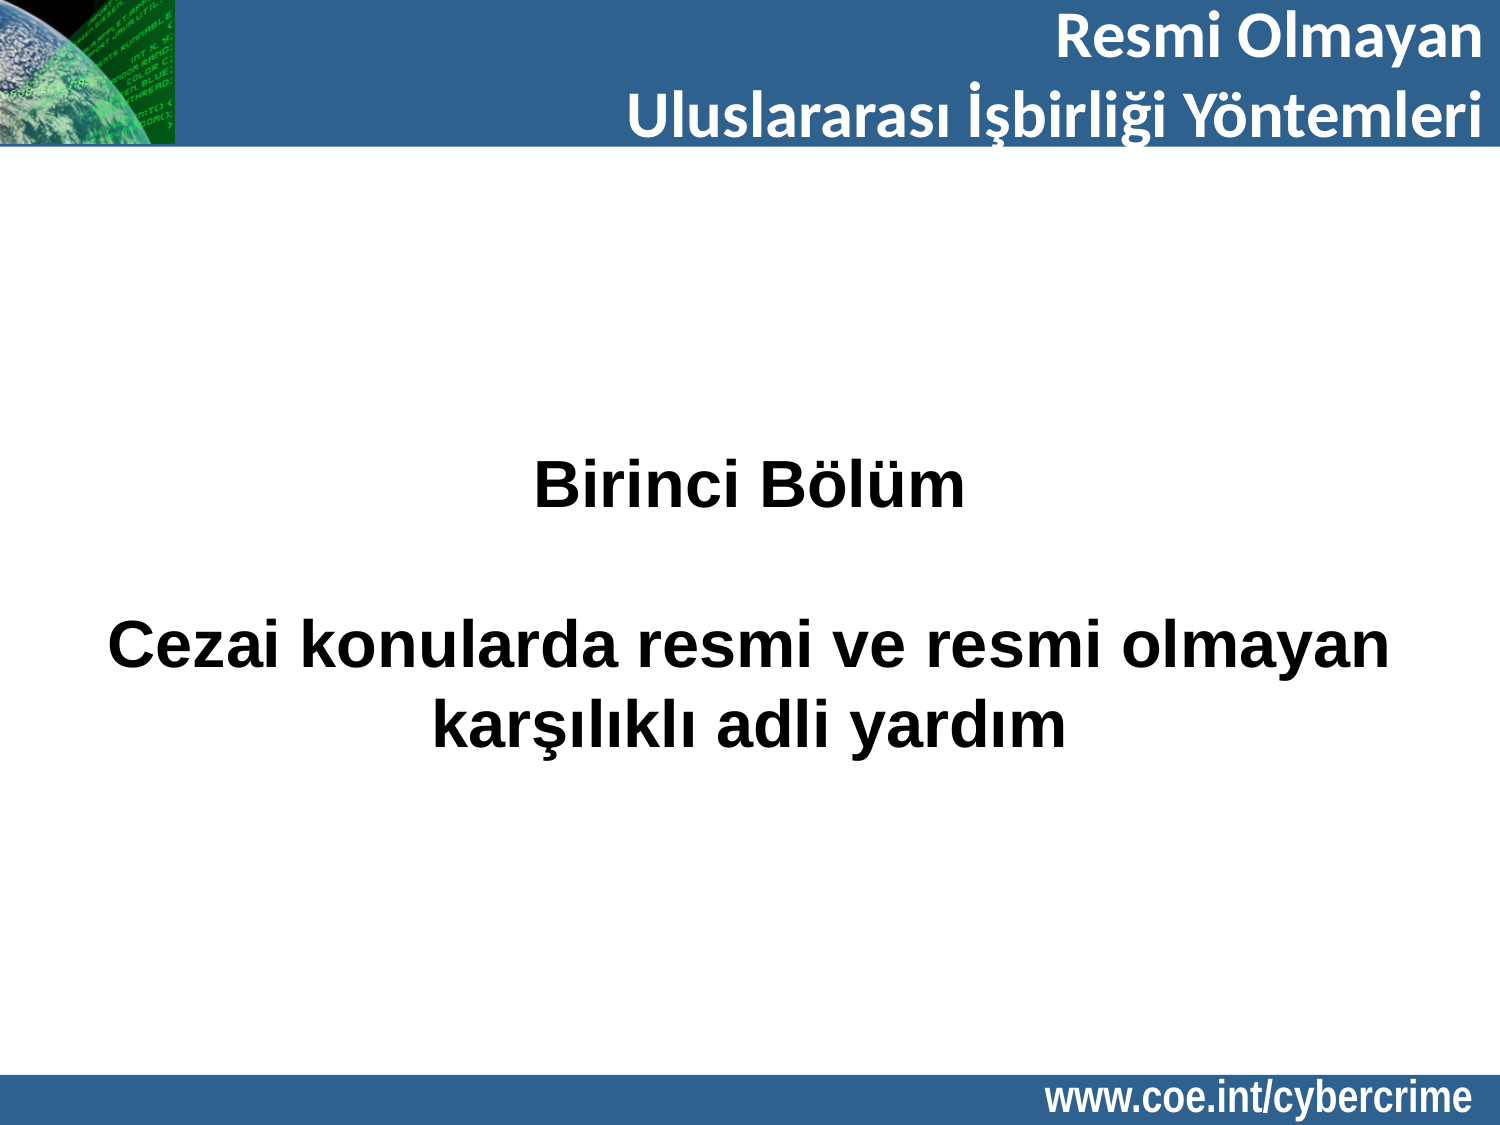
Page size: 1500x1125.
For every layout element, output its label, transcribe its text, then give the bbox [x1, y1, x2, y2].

text_box [0, 1073, 1030, 1125]
text_box Resmi Olmayan Uluslararası İşbirliği Yöntemleri [177, 0, 1500, 149]
picture [0, 0, 175, 144]
text_box Birinci Bölüm Cezai konularda resmi ve resmi olmayan karşılıklı adli yardım [50, 449, 1450, 768]
text_box www.coe.int/cybercrime [1030, 1059, 1500, 1125]
